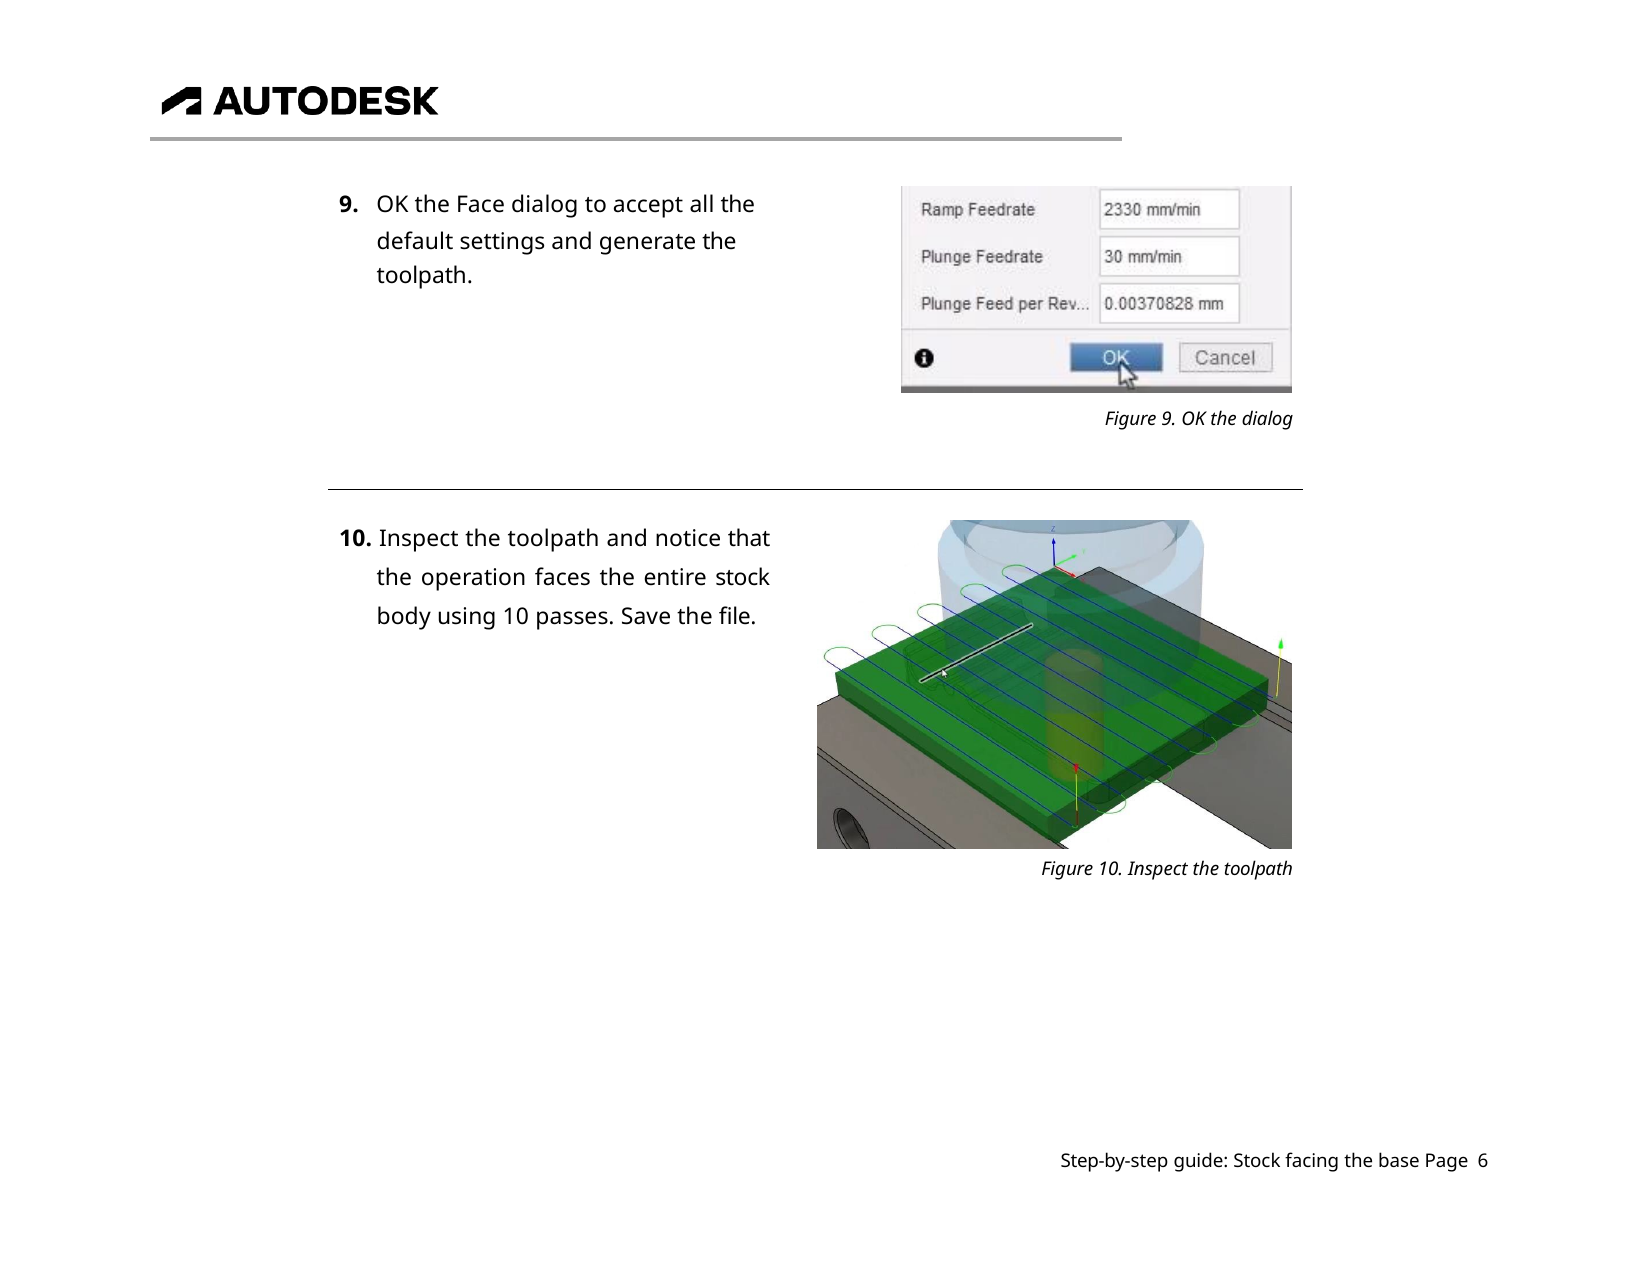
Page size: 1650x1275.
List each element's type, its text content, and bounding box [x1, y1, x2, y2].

picture [900, 186, 1292, 393]
table_cell 10. Inspect the toolpath and notice that the operation faces the entire stock body using 10 passes. Save the file. [328, 490, 793, 894]
table_header Figure 9. OK the dialog [793, 187, 1303, 489]
table_cell Figure 10. Inspect the toolpath [793, 490, 1303, 894]
picture [817, 519, 1293, 849]
slide_number Step-by-step guide: Stock facing the base Page 3 [1058, 1145, 1509, 1275]
table_header 9. OK the Face dialog to accept all the default settings and generate the toolpath. [328, 187, 793, 489]
picture [161, 86, 439, 115]
